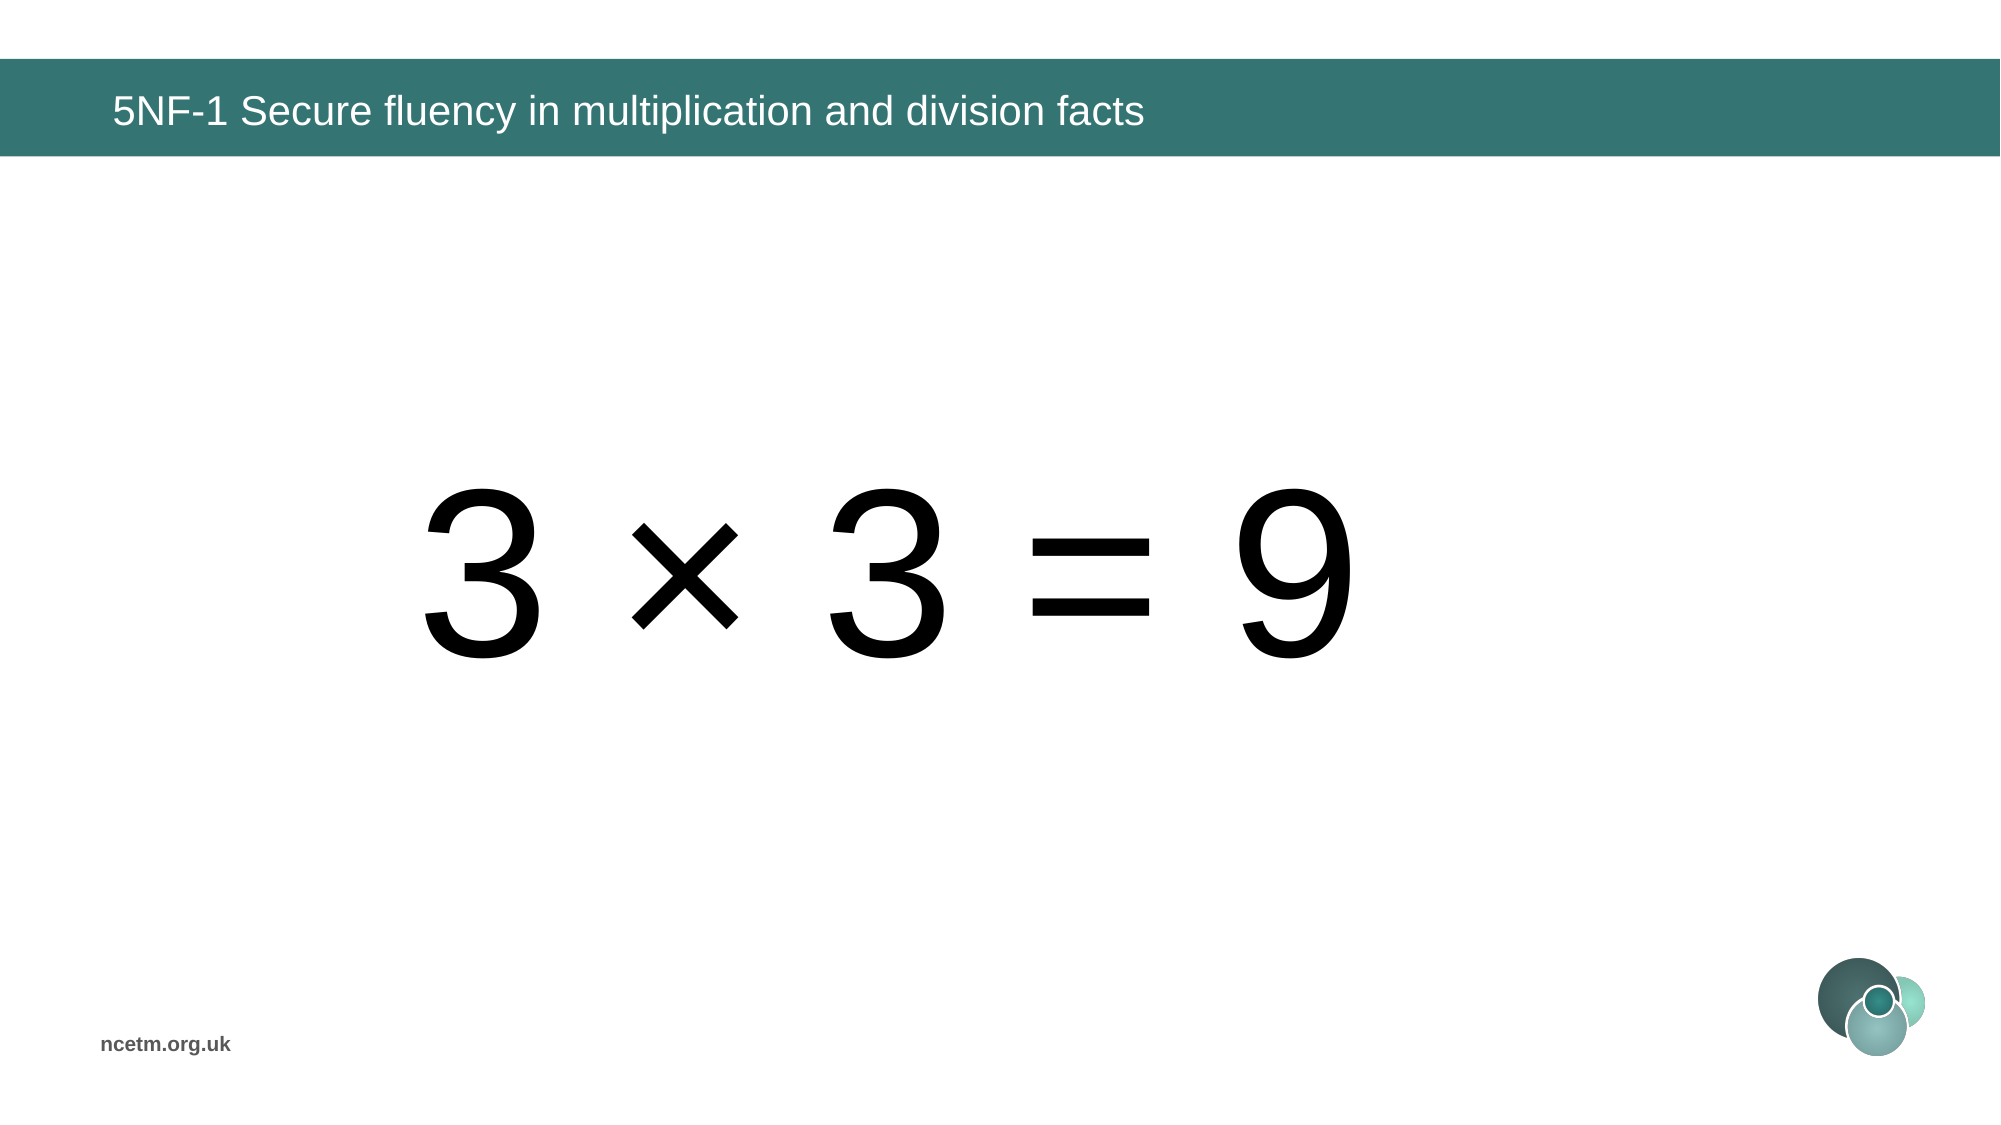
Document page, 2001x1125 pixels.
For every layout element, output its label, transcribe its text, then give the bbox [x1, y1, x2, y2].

text_box 3 × 3 = [401, 409, 1213, 712]
title 5NF-1 Secure fluency in multiplication and division facts [97, 76, 1945, 147]
text_box 9 [1213, 409, 1377, 712]
picture [1818, 958, 1925, 1056]
